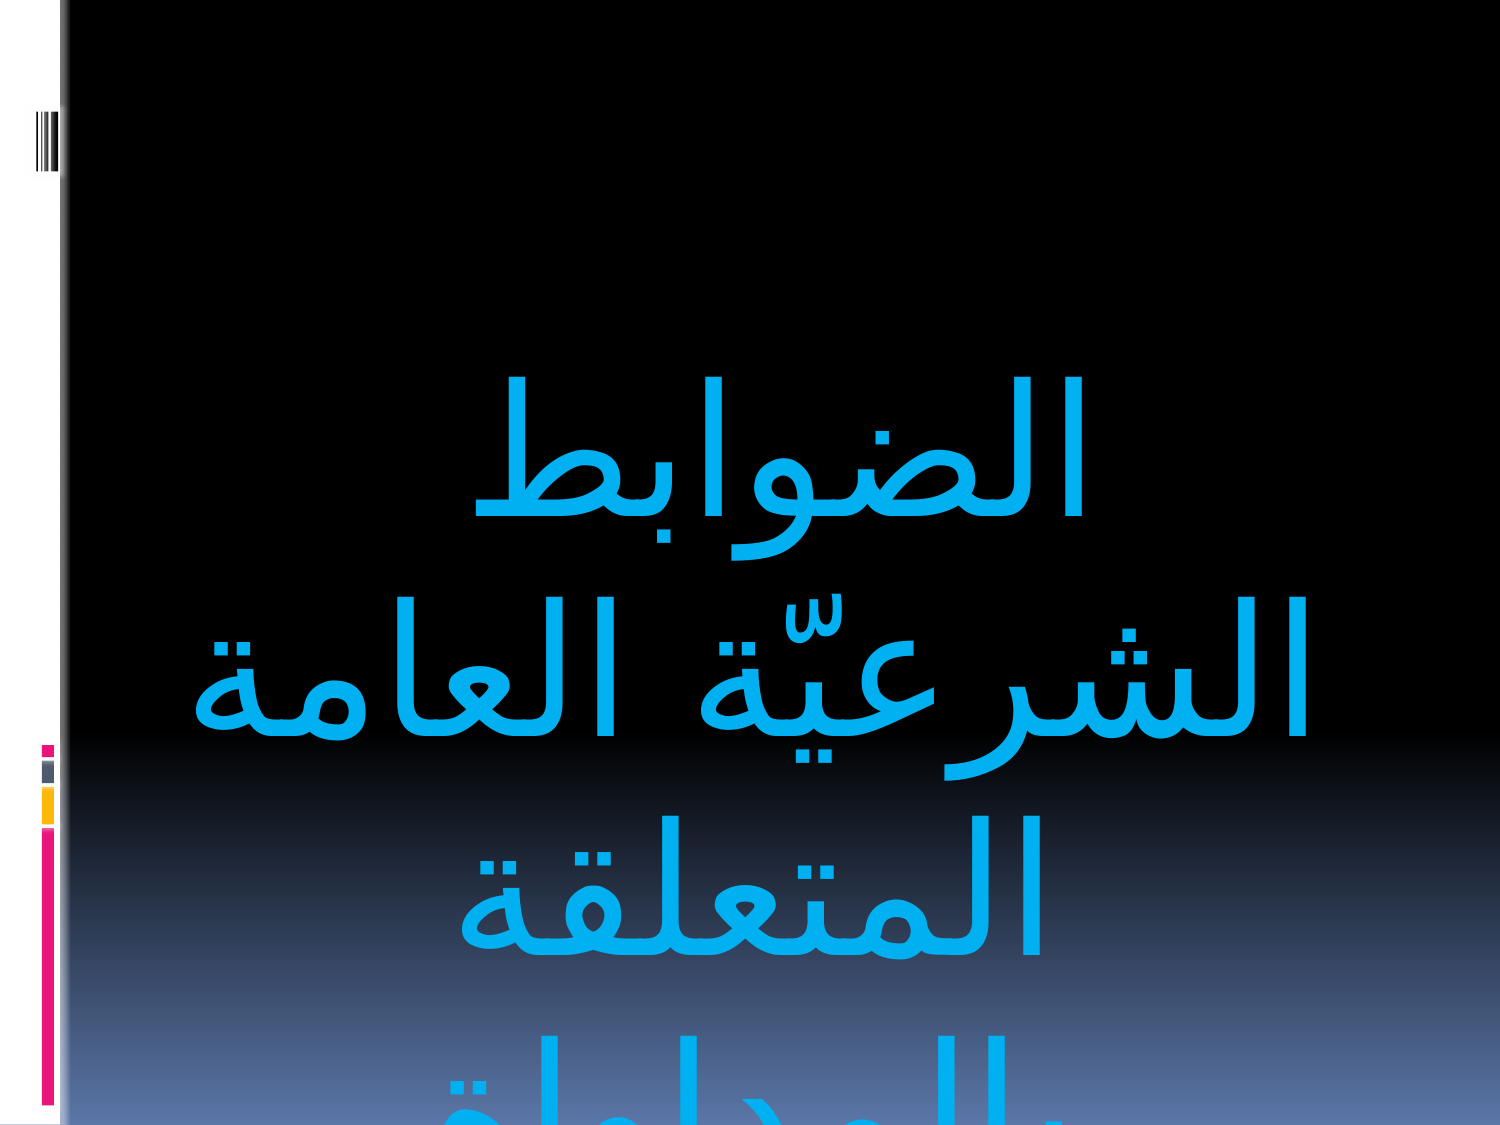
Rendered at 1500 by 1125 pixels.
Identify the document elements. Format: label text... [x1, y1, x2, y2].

list الضوابط الشرعيّة العامة المتعلقة بالمداواة [150, 175, 1425, 985]
